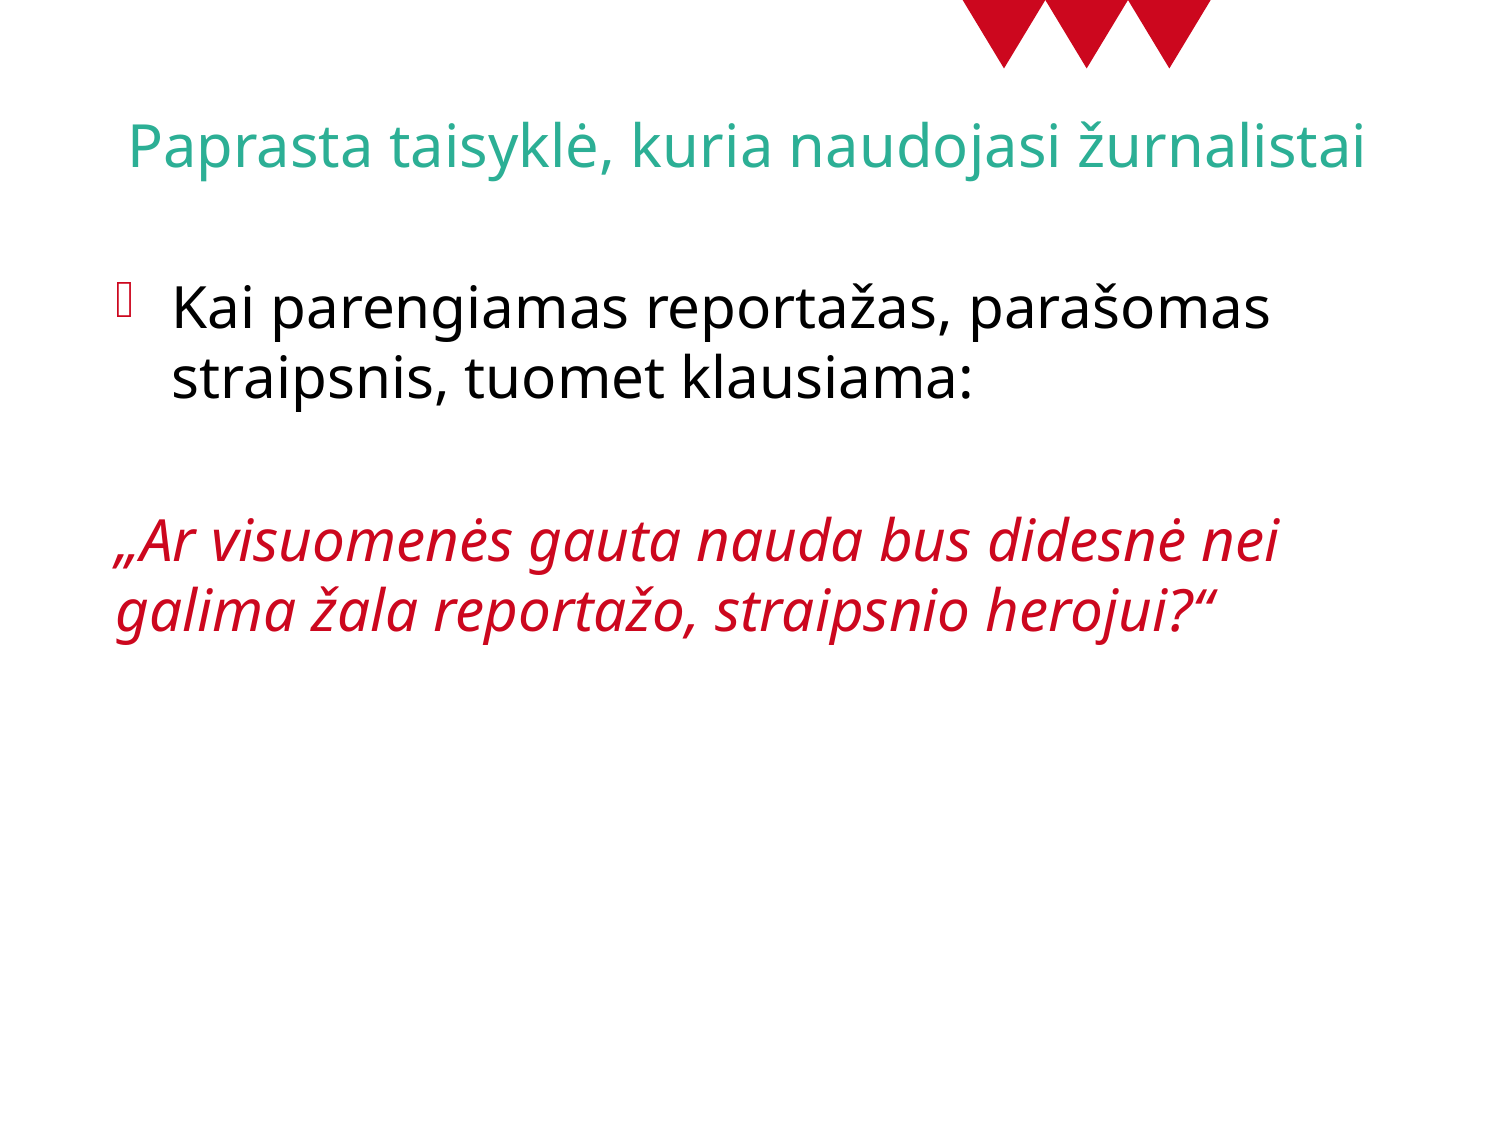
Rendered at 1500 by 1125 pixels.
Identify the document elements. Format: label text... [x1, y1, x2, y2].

title Paprasta taisyklė, kuria naudojasi žurnalistai [112, 66, 1388, 220]
list Kai parengiamas reportažas, parašomas straipsnis, tuomet klausiama: „Ar visuomenės gauta nauda bus didesnė nei galima žala reportažo, straipsnio herojui?“ [100, 262, 1400, 1012]
